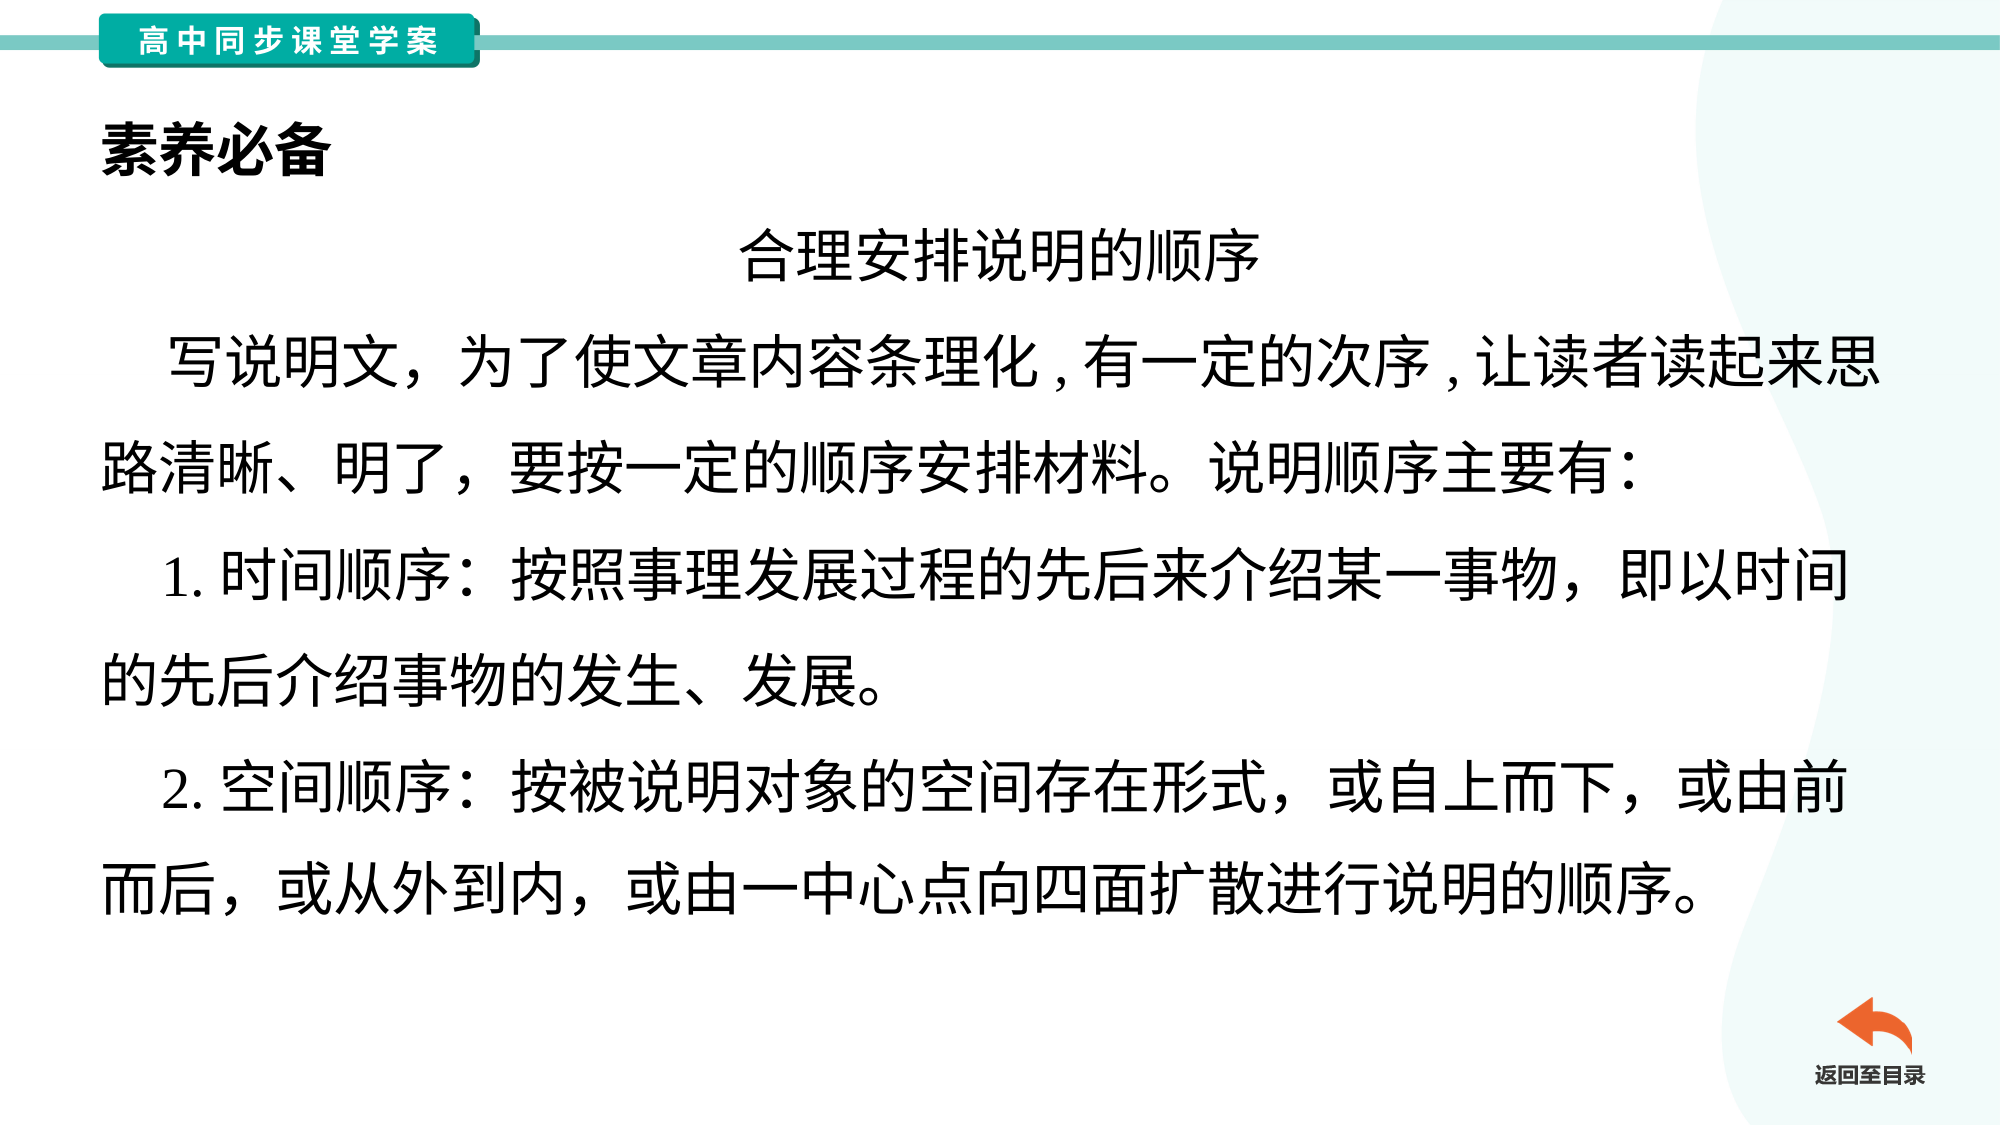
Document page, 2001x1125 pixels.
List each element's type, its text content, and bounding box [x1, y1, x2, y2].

picture [0, 0, 2000, 1125]
text_box 素养必备 合理安排说明的顺序 写说明文，为了使文章内容条理化,有一定的次序,让读者读起来思 路清晰、明了，要按一定的顺序安排材料。说明顺序主要有： 1.时间顺序：按照事理发展过程的先后来介绍某一事物，即以时间 的先后介绍事物的发生、发展。 2.空间顺序：按被说明对象的空间存在形式，或自上而下，或由前 而后，或从外到内，或由一中心点向四面扩散进行说明的顺序。 [100, 76, 1899, 912]
